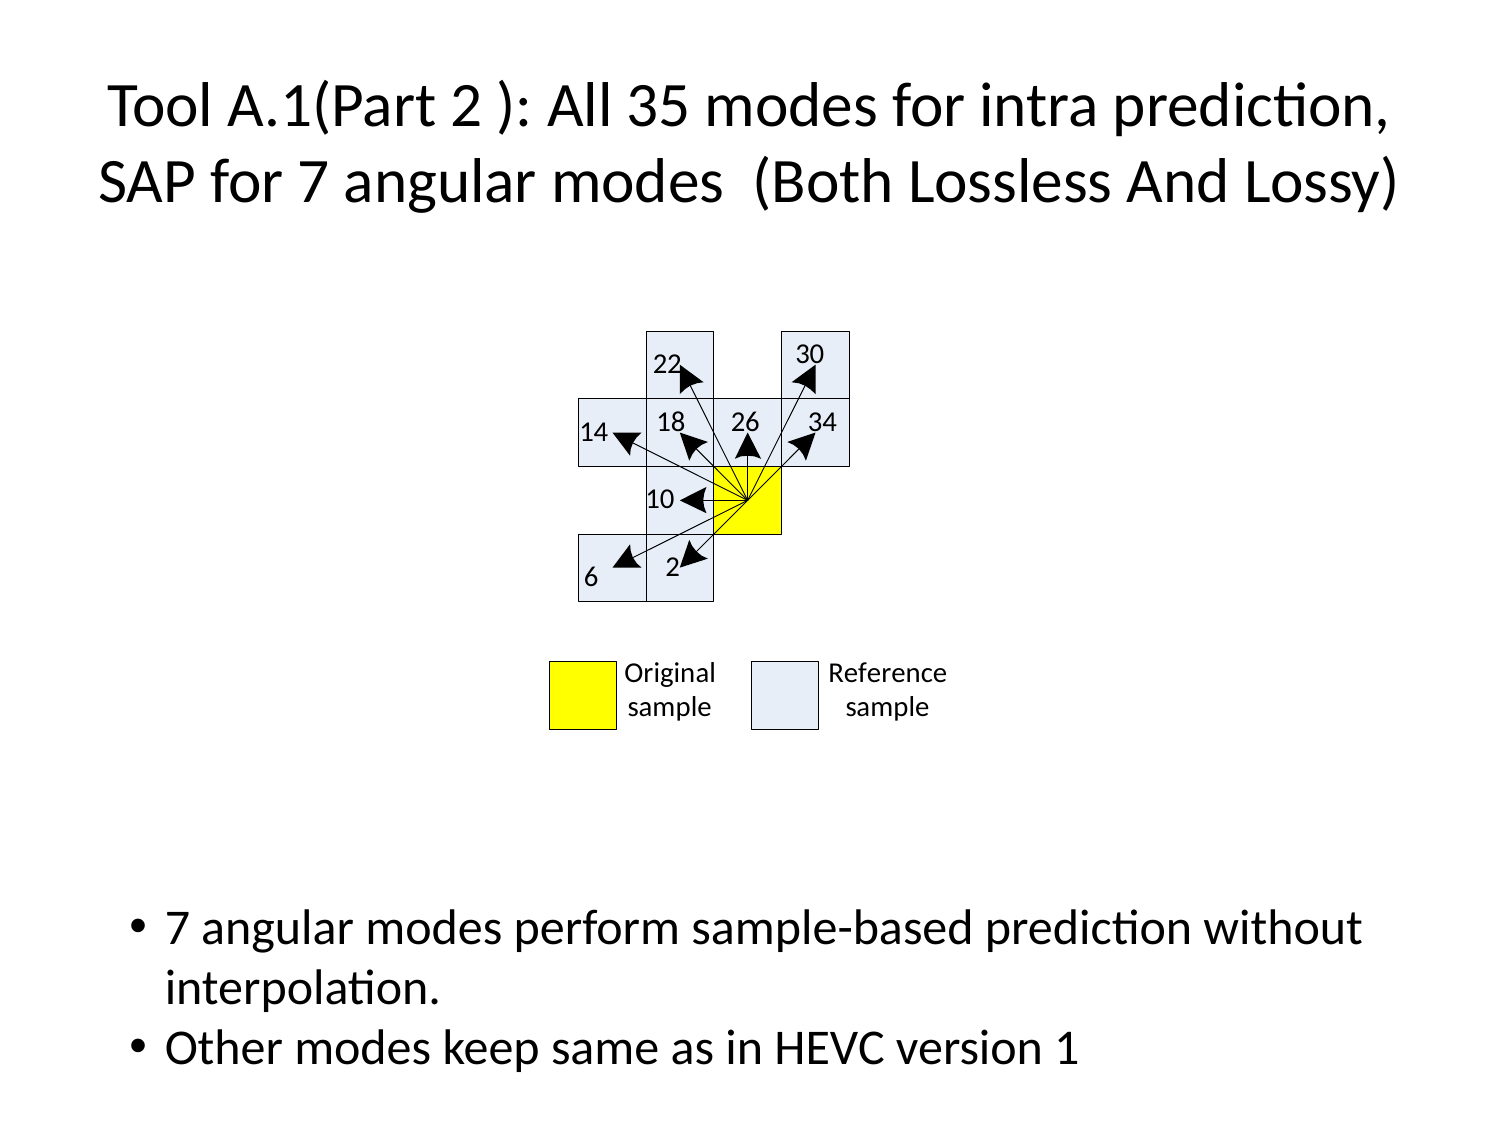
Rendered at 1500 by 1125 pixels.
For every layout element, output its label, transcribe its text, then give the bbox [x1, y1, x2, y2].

title Tool A.1(Part 2 ): All 35 modes for intra prediction, SAP for 7 angular modes (Both Lossless And Lossy) [75, 45, 1425, 233]
text_box 7 angular modes perform sample-based prediction without interpolation. Other modes keep same as in HEVC version 1 [75, 887, 1450, 1083]
picture [542, 324, 959, 736]
